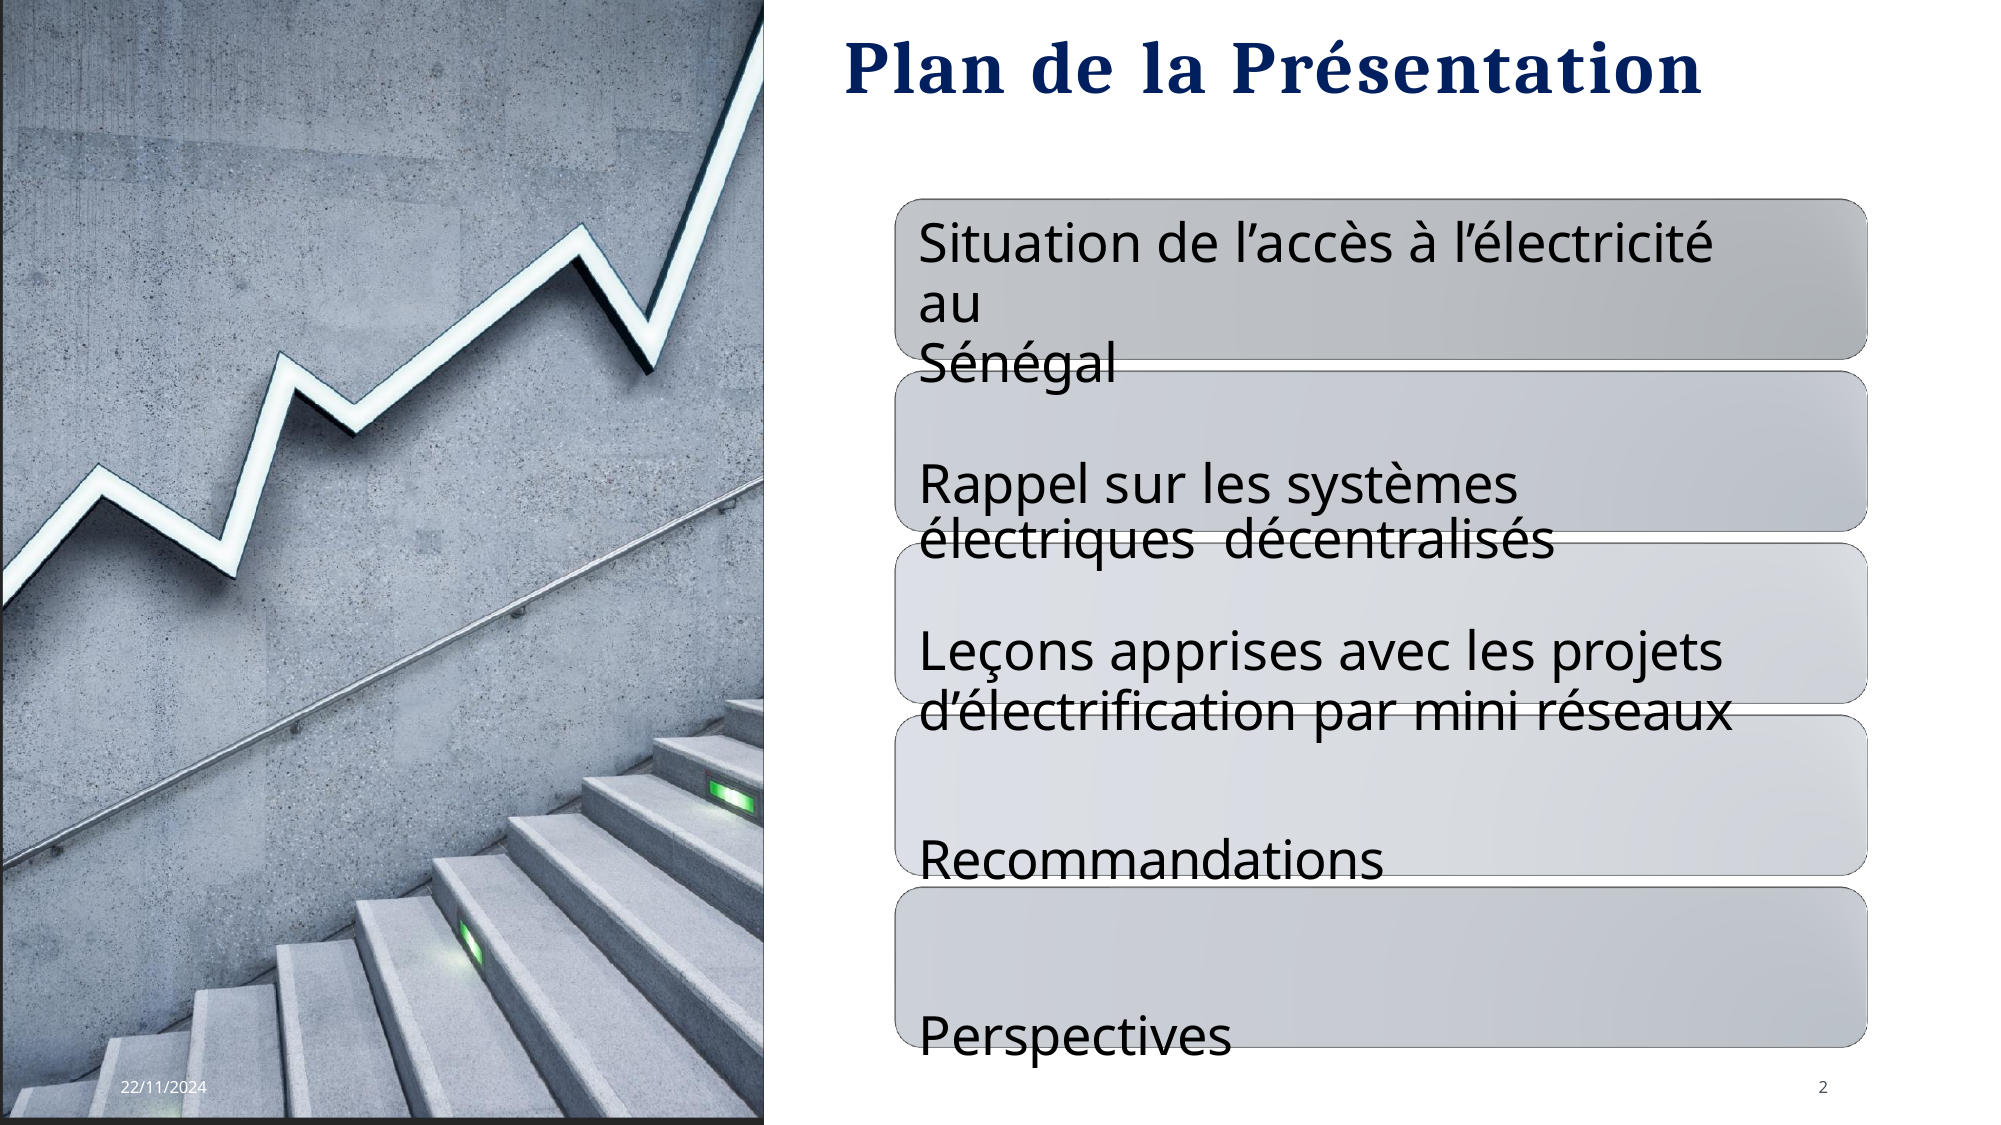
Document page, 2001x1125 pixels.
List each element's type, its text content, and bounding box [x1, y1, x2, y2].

text_box 2 [1816, 1075, 1831, 1098]
picture [893, 198, 1868, 360]
picture [893, 370, 1868, 532]
picture [0, 0, 764, 1125]
picture [893, 714, 1868, 876]
title Plan de la Présentation [842, 16, 1730, 207]
list Situation de l’accès à l’électricité au Sénégal Rappel sur les systèmes électriques décentralisés Leçons apprises avec les projets d’électrification par mini réseaux Recommandations Perspectives [768, 211, 1747, 1067]
picture [893, 886, 1868, 1048]
picture [893, 542, 1868, 704]
